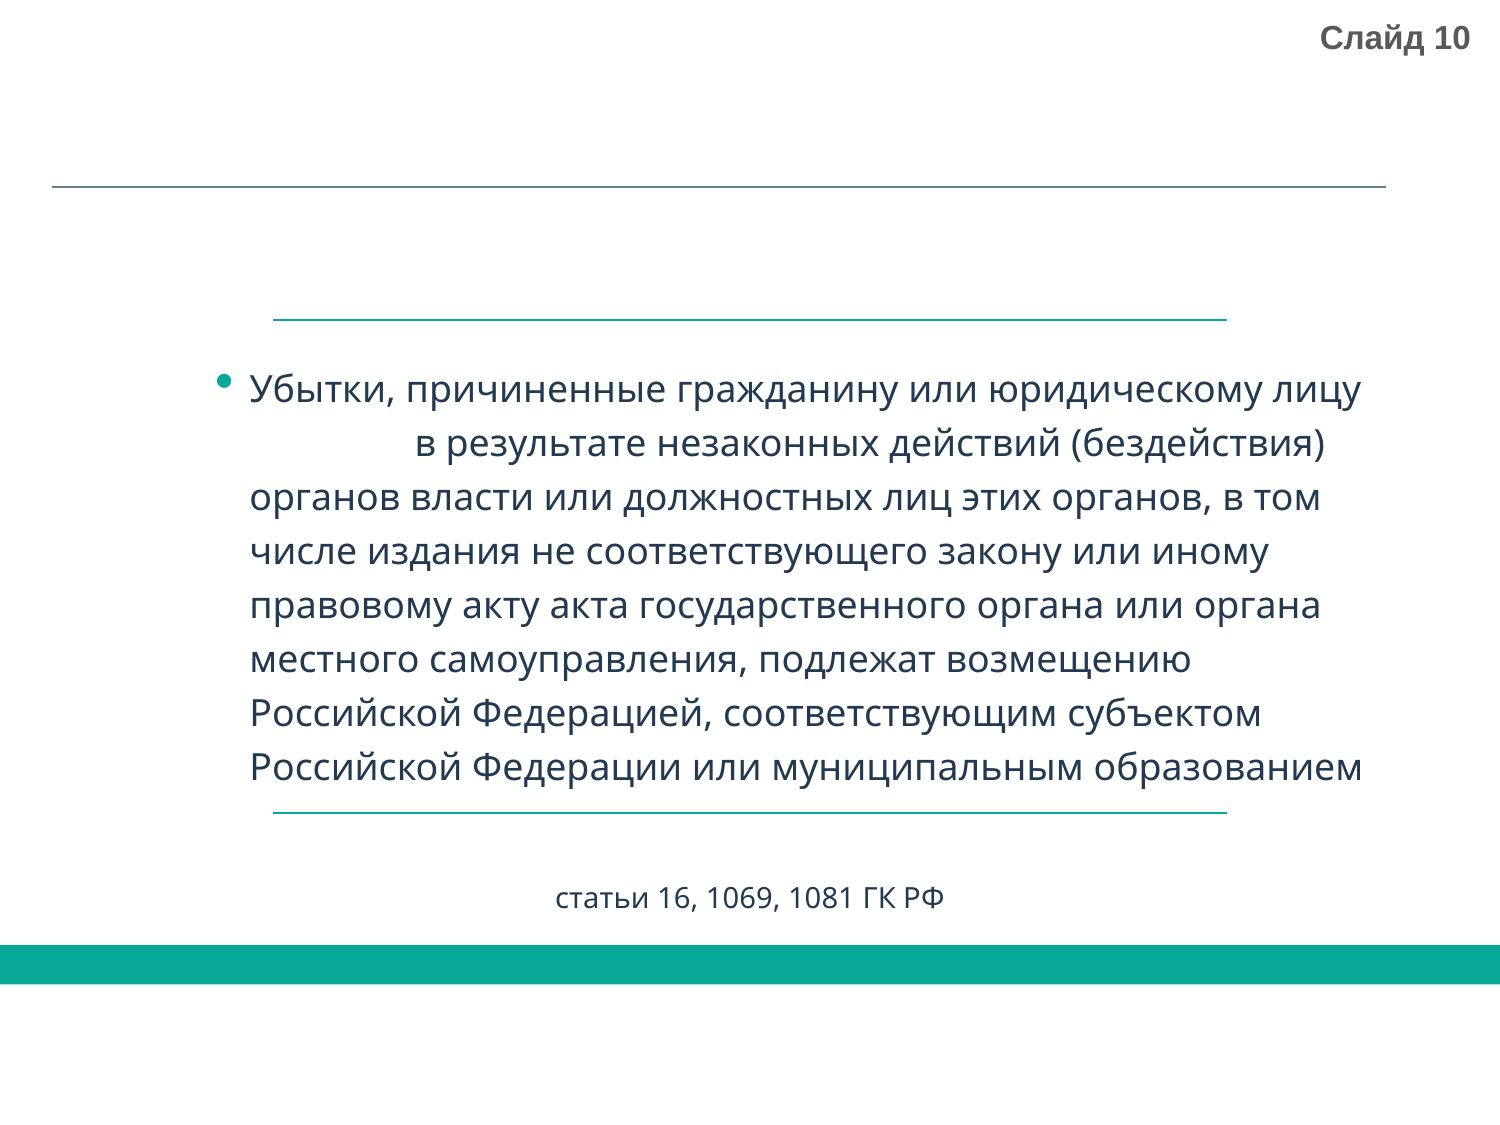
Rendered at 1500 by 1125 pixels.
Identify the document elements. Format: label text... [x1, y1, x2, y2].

list Убытки, причиненные гражданину или юридическому лицу в результате незаконных действий (бездействия) органов власти или должностных лиц этих органов, в том числе издания не соответствующего закону или иному правовому акту акта государственного органа или органа местного самоуправления, подлежат возмещению Российской Федерацией, соответствующим субъектом Российской Федерации или муниципальным образованием [215, 280, 1387, 865]
text_box статьи 16, 1069, 1081 ГК РФ [431, 872, 1069, 915]
text_box Слайд 10 [1288, 9, 1486, 64]
